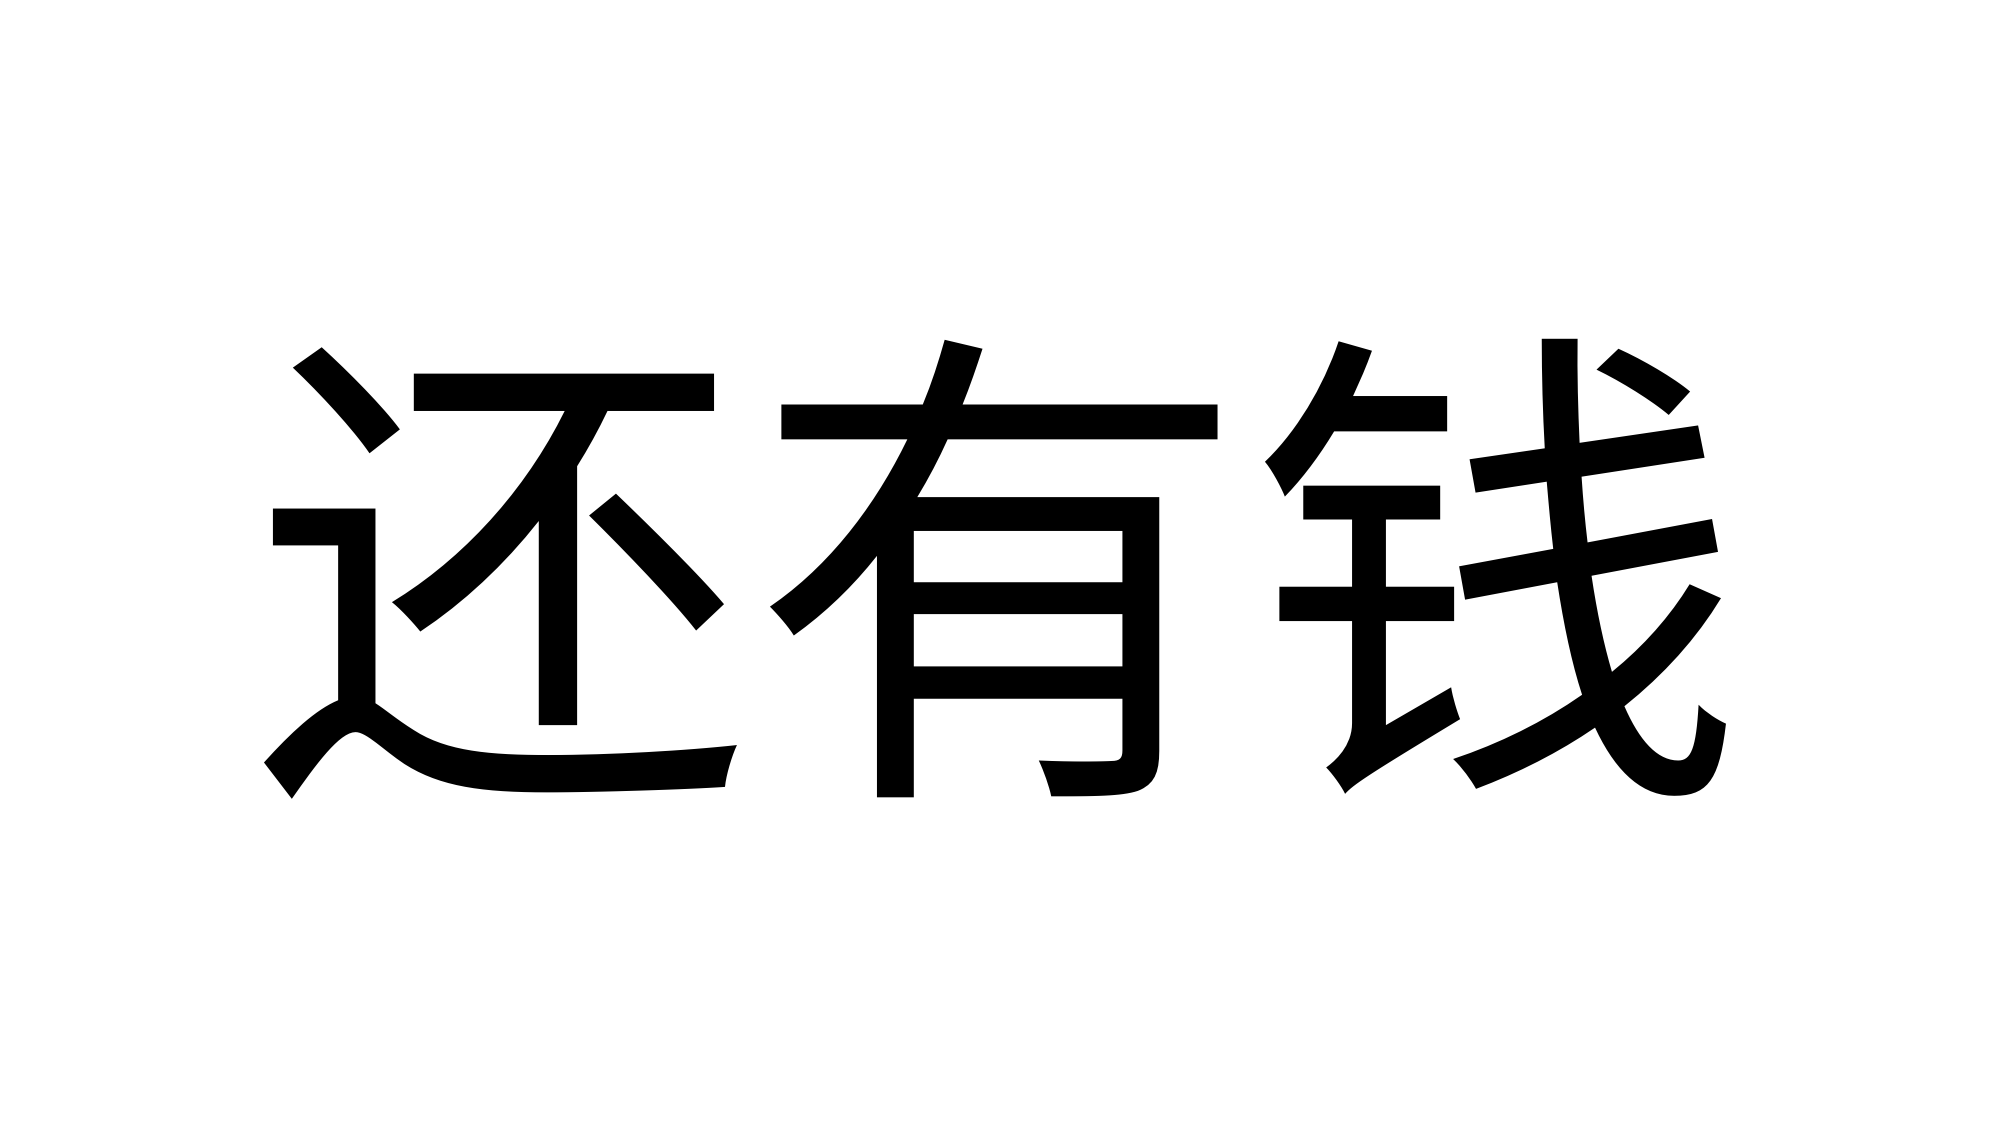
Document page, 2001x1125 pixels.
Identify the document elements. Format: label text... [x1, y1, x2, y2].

text_box 还有钱 [29, 253, 1971, 866]
